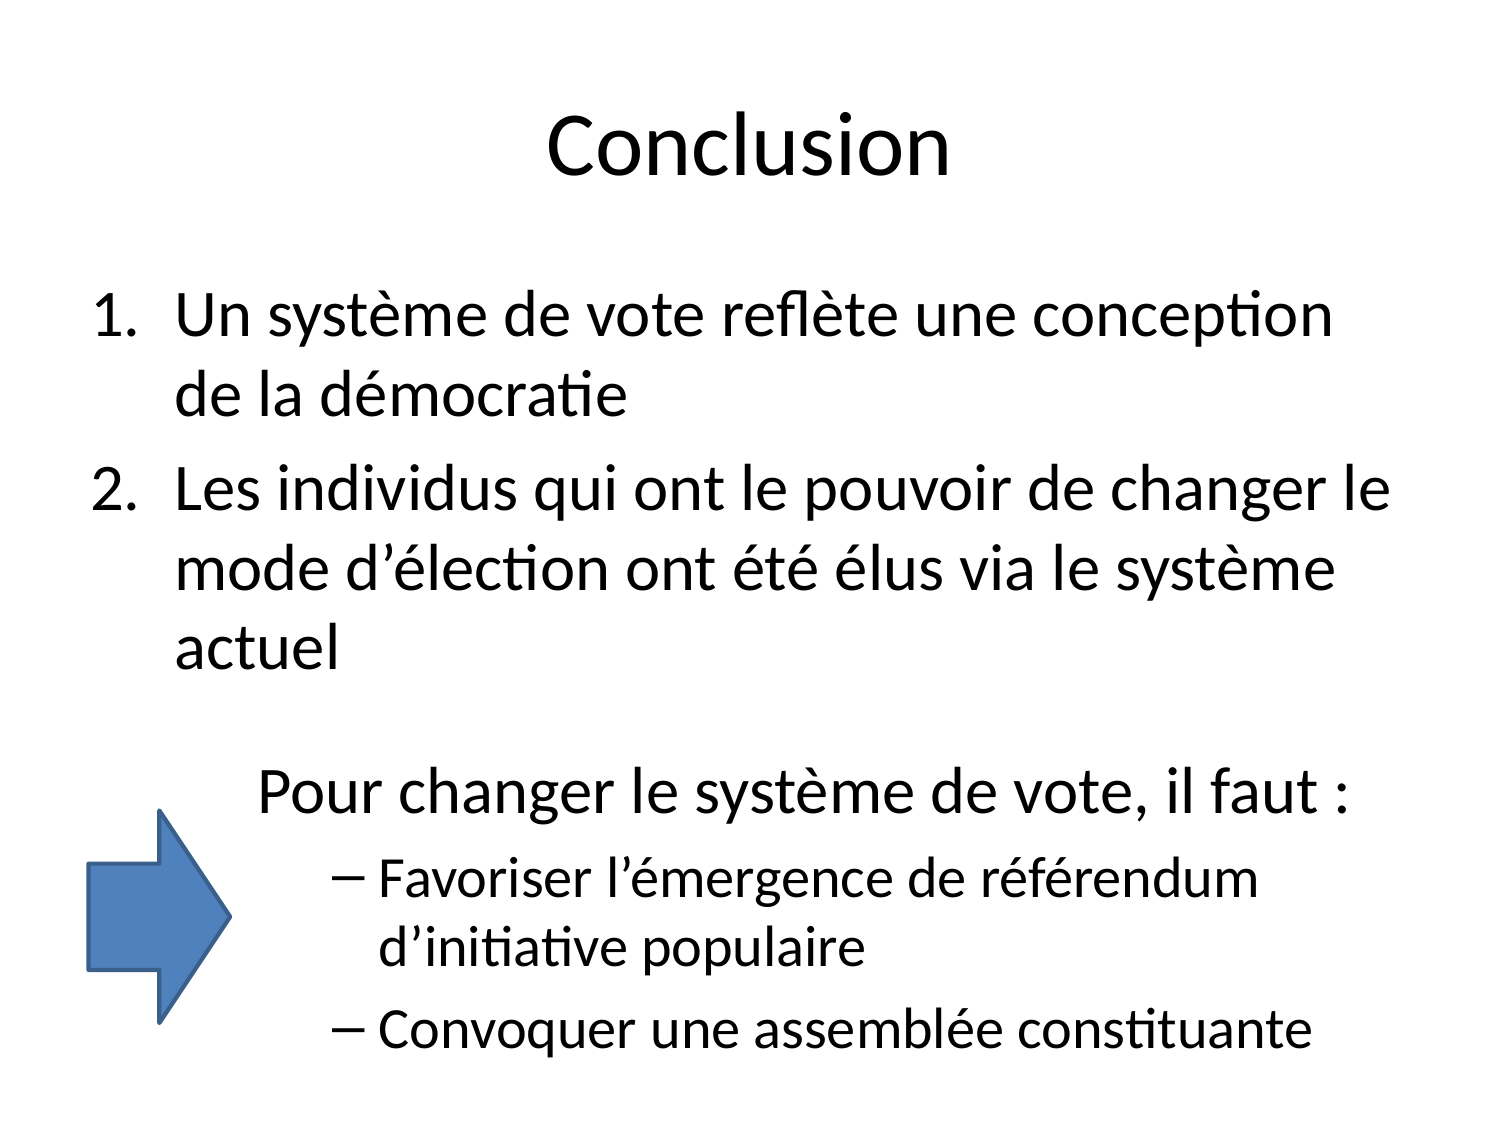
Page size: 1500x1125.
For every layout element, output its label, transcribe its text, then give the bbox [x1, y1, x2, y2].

title Conclusion [75, 45, 1425, 233]
text_box [86, 808, 232, 1026]
list Un système de vote reflète une conception de la démocratie Les individus qui ont le pouvoir de changer le mode d’élection ont été élus via le système actuel [75, 262, 1425, 764]
text_box Pour changer le système de vote, il faut : Favoriser l’émergence de référendum d’initiative populaire Convoquer une assemblée constituante [242, 739, 1452, 1099]
